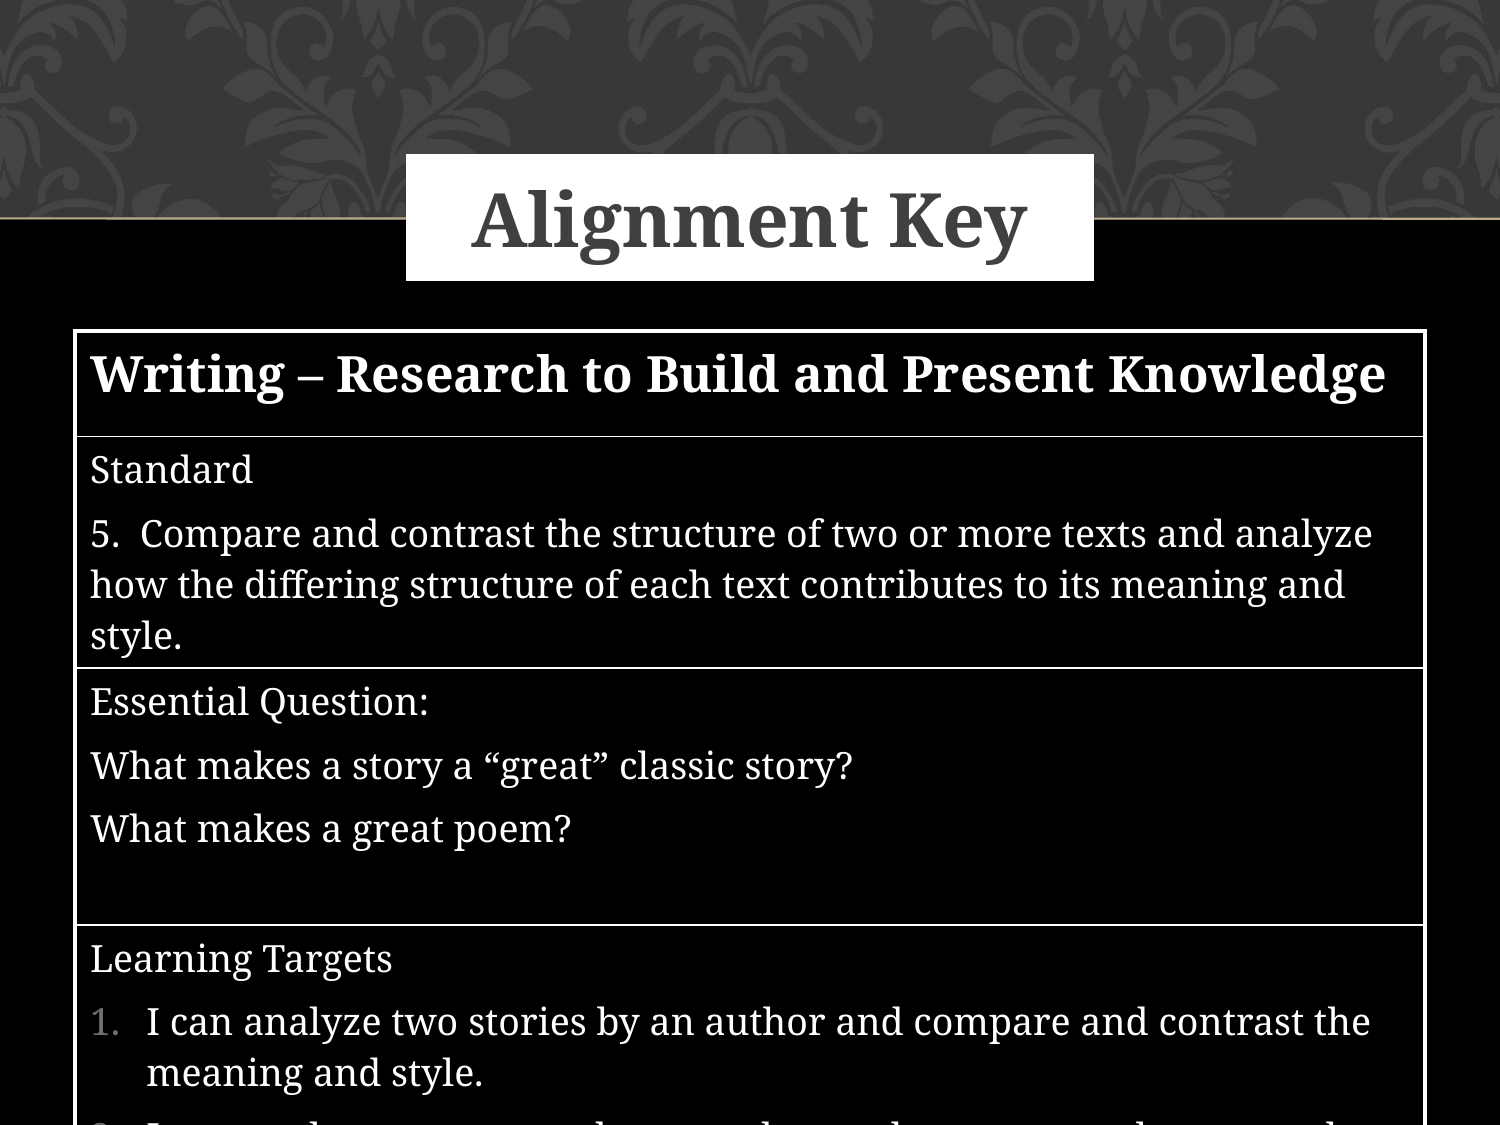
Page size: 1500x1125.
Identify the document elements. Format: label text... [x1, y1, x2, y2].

table_cell Essential Question: What makes a story a “great” classic story? What makes a great poem? [77, 669, 1423, 924]
title Alignment Key [406, 154, 1094, 281]
table_cell Standard 5. Compare and contrast the structure of two or more texts and analyze how the differing structure of each text contributes to its meaning and style. [77, 437, 1423, 667]
table_header Writing – Research to Build and Present Knowledge [77, 333, 1423, 436]
table_cell Learning Targets I can analyze two stories by an author and compare and contrast the meaning and style. I can analyze two poems by an author and compare and contrast the meaning and style. [77, 926, 1423, 1125]
